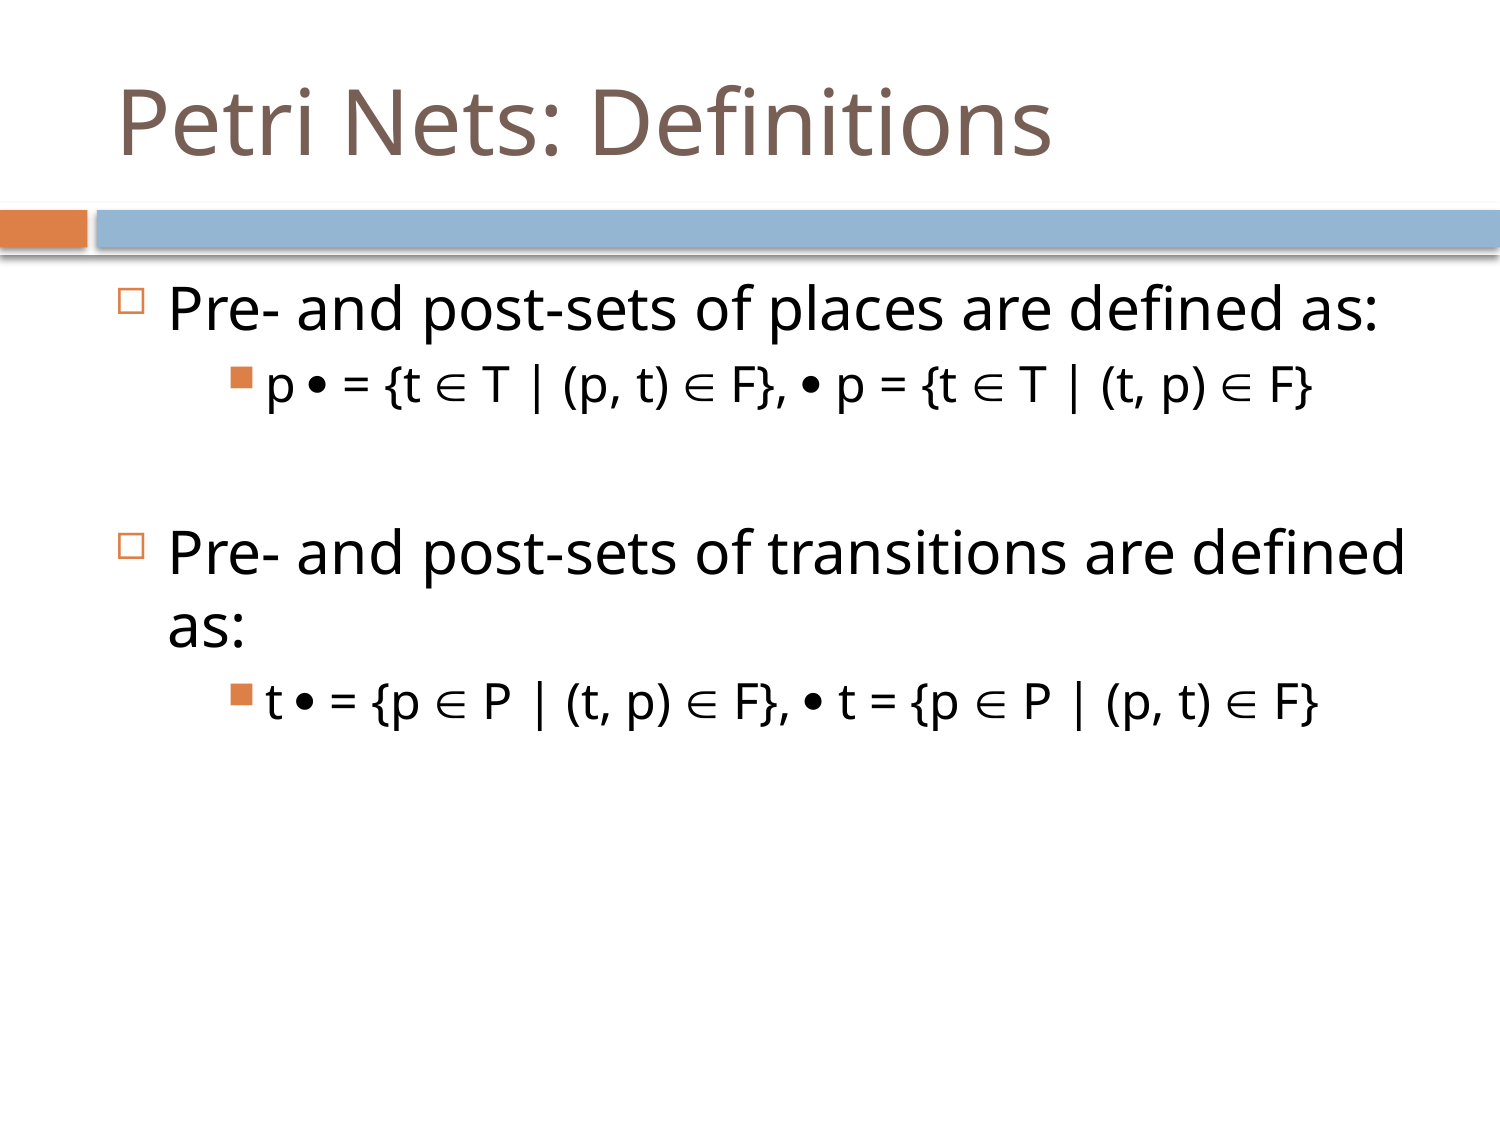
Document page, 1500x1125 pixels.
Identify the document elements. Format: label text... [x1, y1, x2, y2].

list Pre- and post-sets of places are defined as: p  = {t  T | (p, t)  F},  p = {t  T | (t, p)  F} Pre- and post-sets of transitions are defined as: t  = {p  P | (t, p)  F},  t = {p  P | (p, t)  F} [100, 262, 1438, 1000]
title Petri Nets: Definitions [100, 37, 1438, 200]
